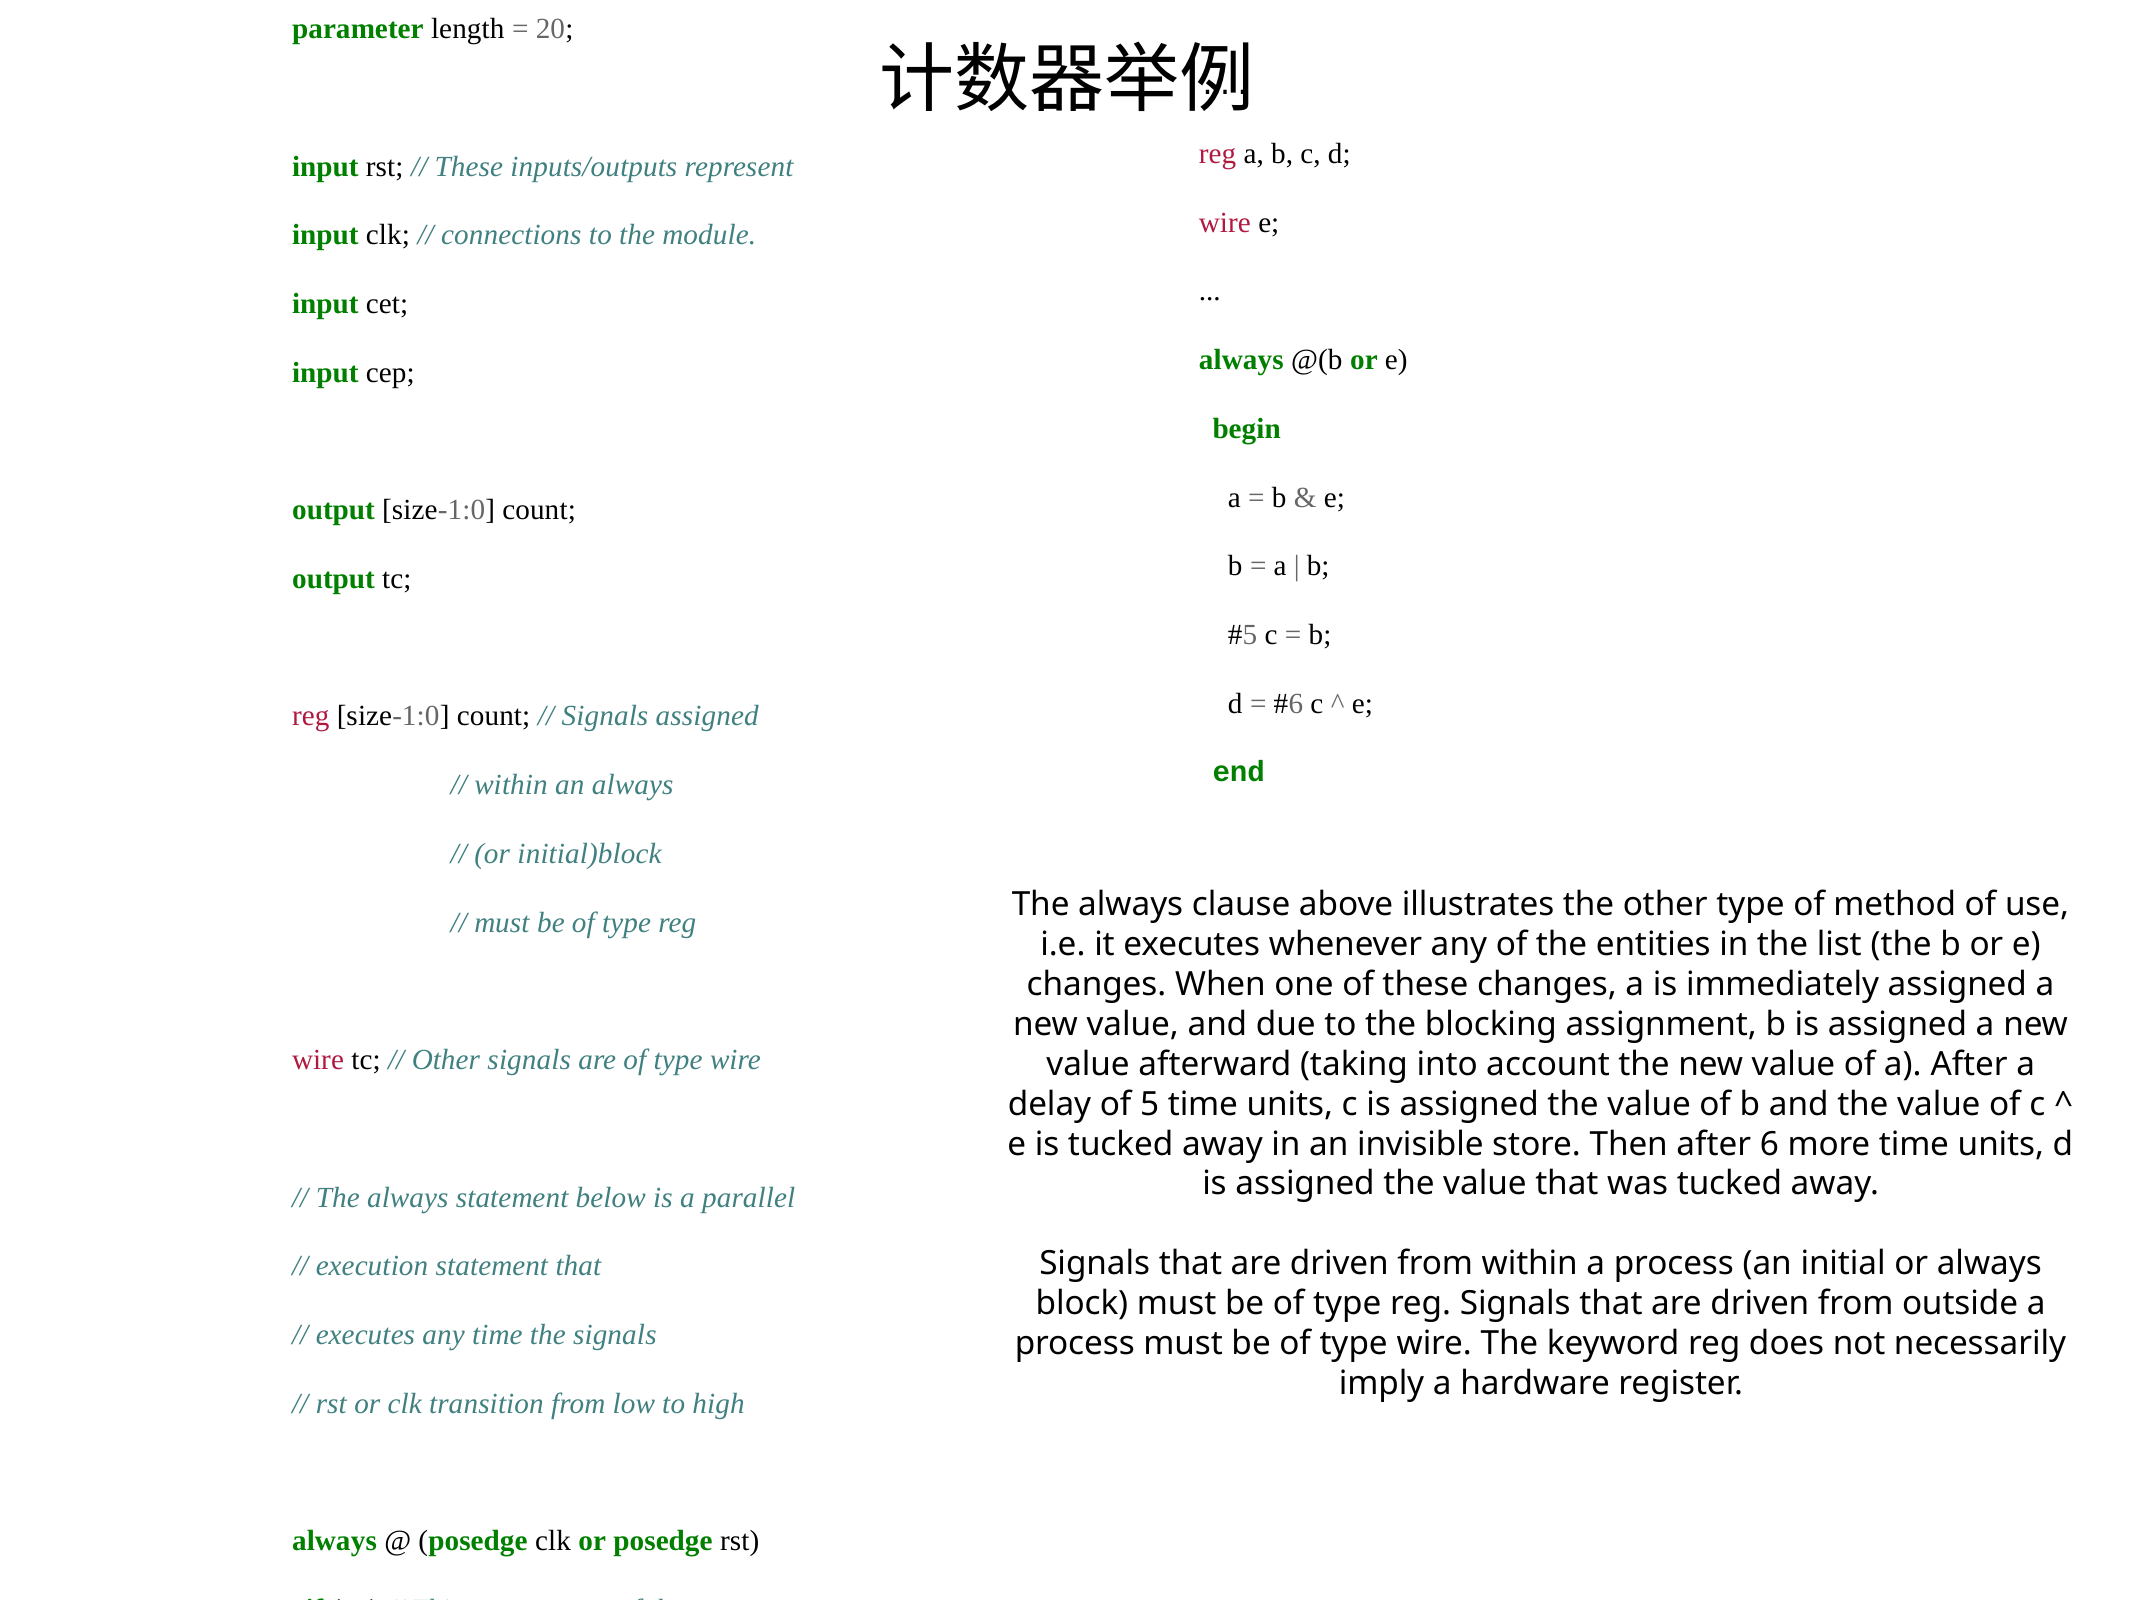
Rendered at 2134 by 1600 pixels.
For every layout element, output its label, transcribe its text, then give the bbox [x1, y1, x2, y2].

text_box module Div20x (rst, clk, cet, cep, count, tc); // TITLE 'Divide-by-20 Counter with enables' // enable CEP is a clock enable only // enable CET is a clock enable and // enables the TC output // a counter using the Verilog language parameter size = 5; parameter length = 20; input rst; // These inputs/outputs represent input clk; // connections to the module. input cet; input cep; output [size-1:0] count; output tc; reg [size-1:0] count; // Signals assigned // within an always // (or initial)block // must be of type reg wire tc; // Other signals are of type wire // The always statement below is a parallel // execution statement that // executes any time the signals // rst or clk transition from low to high always @ (posedge clk or posedge rst) if (rst) // This causes reset of the cntr count <= {size{1'b0}}; else if (cet && cep) // Enables both true begin if (count == length-1) count <= {size{1'b0}}; else count <= count + 1'b1; end // the value of tc is continuously assigned // the value of the expression assign tc = (cet && (count == length-1)); endmodule [283, 0, 974, 1600]
text_box ... reg a, b, c, d; wire e; ... always @(b or e) begin a = b & e; b = a | b; #5 c = b; d = #6 c ^ e; end [1190, 25, 1417, 796]
text_box 计数器举例 [870, 21, 1263, 129]
text_box The always clause above illustrates the other type of method of use, i.e. it executes whenever any of the entities in the list (the b or e) changes. When one of these changes, a is immediately assigned a new value, and due to the blocking assignment, b is assigned a new value afterward (taking into account the new value of a). After a delay of 5 time units, c is assigned the value of b and the value of c ^ e is tucked away in an invisible store. Then after 6 more time units, d is assigned the value that was tucked away. Signals that are driven from within a process (an initial or always block) must be of type reg. Signals that are driven from outside a process must be of type wire. The keyword reg does not necessarily imply a hardware register. [998, 873, 2085, 1410]
